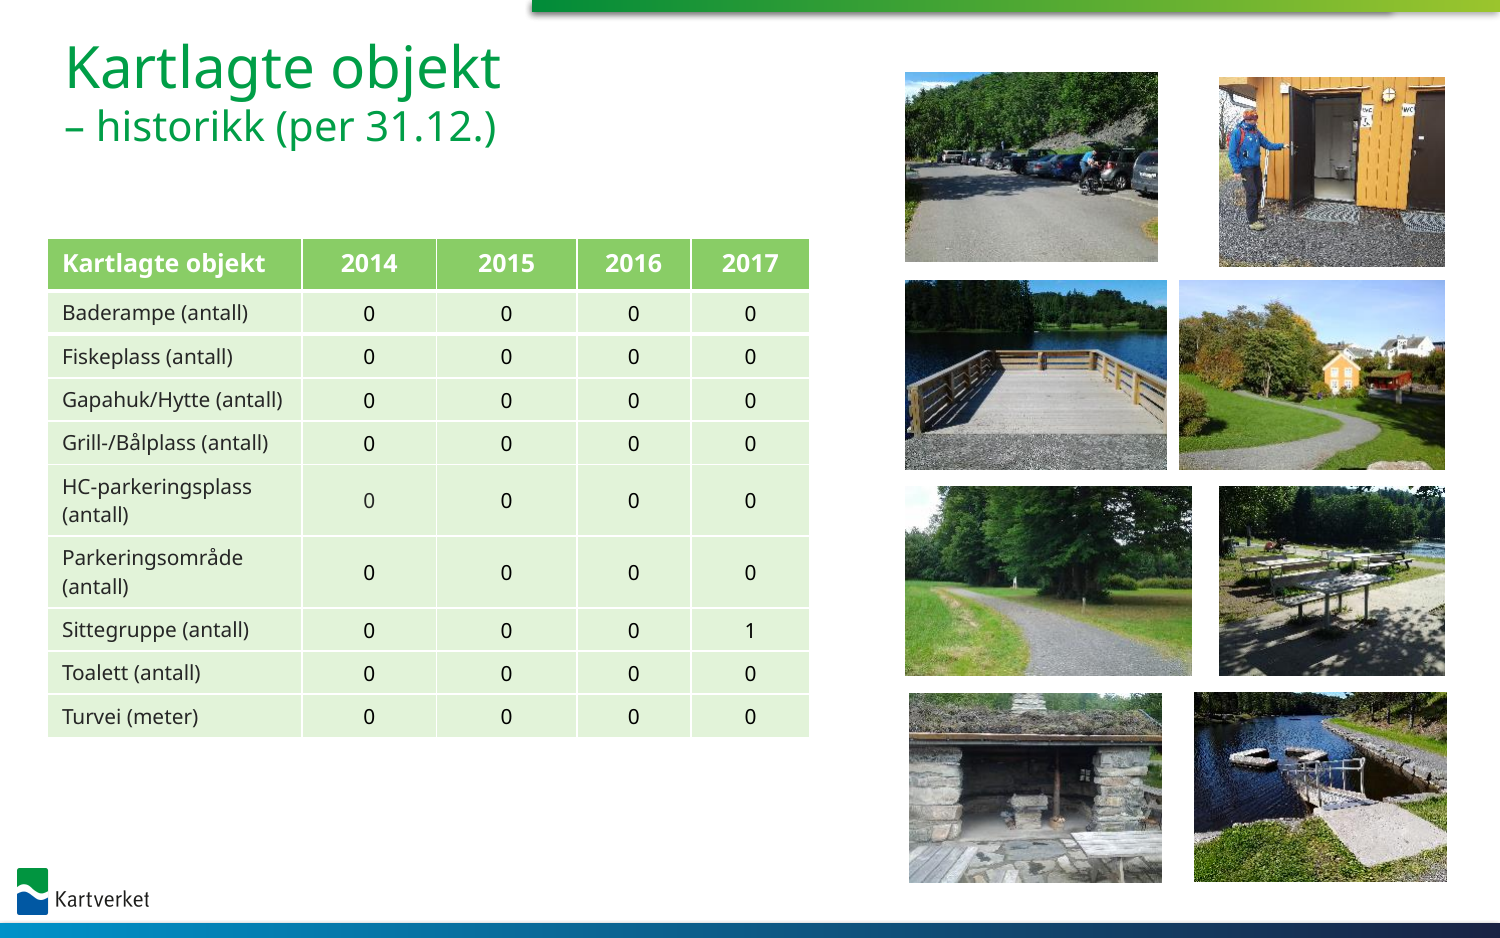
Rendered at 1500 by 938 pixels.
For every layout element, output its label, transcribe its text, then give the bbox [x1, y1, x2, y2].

table_cell Fiskeplass (antall) [48, 336, 301, 377]
table_header 2016 [578, 239, 690, 289]
table_cell Gapahuk/Hytte (antall) [48, 379, 301, 420]
table_header Kartlagte objekt [48, 239, 301, 289]
picture [1179, 280, 1445, 470]
table_cell 0 [692, 379, 809, 420]
table_cell 0 [303, 695, 436, 737]
picture [1219, 77, 1445, 267]
table_cell Sittegruppe (antall) [48, 609, 301, 650]
table_cell 0 [437, 336, 576, 377]
table_cell 0 [437, 293, 576, 332]
table_header 2015 [437, 239, 576, 289]
table_cell 0 [692, 336, 809, 377]
picture [905, 486, 1193, 676]
table_cell 0 [578, 652, 690, 693]
table_cell 0 [437, 379, 576, 420]
table_cell Baderampe (antall) [48, 293, 301, 332]
picture [1194, 692, 1448, 882]
table_cell 0 [692, 652, 809, 693]
picture [905, 280, 1167, 470]
table_cell 0 [303, 609, 436, 650]
table_cell 1 [692, 609, 809, 650]
table_cell 0 [437, 695, 576, 737]
table_cell 0 [437, 652, 576, 693]
table_cell 0 [303, 379, 436, 420]
table_cell Parkeringsområde (antall) [48, 537, 301, 607]
table_cell 0 [437, 465, 576, 535]
table_header 2014 [303, 239, 436, 289]
table_cell HC-parkeringsplass (antall) [48, 465, 301, 535]
table_cell 0 [578, 336, 690, 377]
table_cell 0 [578, 465, 690, 535]
table_cell 0 [578, 537, 690, 607]
table_cell 0 [578, 379, 690, 420]
table_header 2017 [692, 239, 809, 289]
table_cell Turvei (meter) [48, 695, 301, 737]
table_cell 0 [303, 537, 436, 607]
table_cell 0 [303, 293, 436, 332]
table_cell 0 [692, 537, 809, 607]
picture [905, 72, 1158, 262]
table_cell Toalett (antall) [48, 652, 301, 693]
table_cell 0 [692, 695, 809, 737]
table_cell 0 [437, 422, 576, 464]
table_cell 0 [303, 422, 436, 464]
table_cell 0 [692, 422, 809, 464]
table_cell 0 [437, 609, 576, 650]
table_cell 0 [692, 293, 809, 332]
table_cell 0 [437, 537, 576, 607]
text_box Kartlagte objekt – historikk (per 31.12.) [49, 14, 1431, 158]
picture [909, 693, 1163, 884]
table_cell Grill-/Bålplass (antall) [48, 422, 301, 464]
table_cell 0 [303, 465, 436, 535]
table_cell 0 [578, 422, 690, 464]
table_cell 0 [578, 293, 690, 332]
table_cell 0 [303, 652, 436, 693]
table_cell 0 [578, 609, 690, 650]
table_cell 0 [692, 465, 809, 535]
table_cell 0 [578, 695, 690, 737]
picture [1219, 486, 1445, 676]
table_cell 0 [303, 336, 436, 377]
